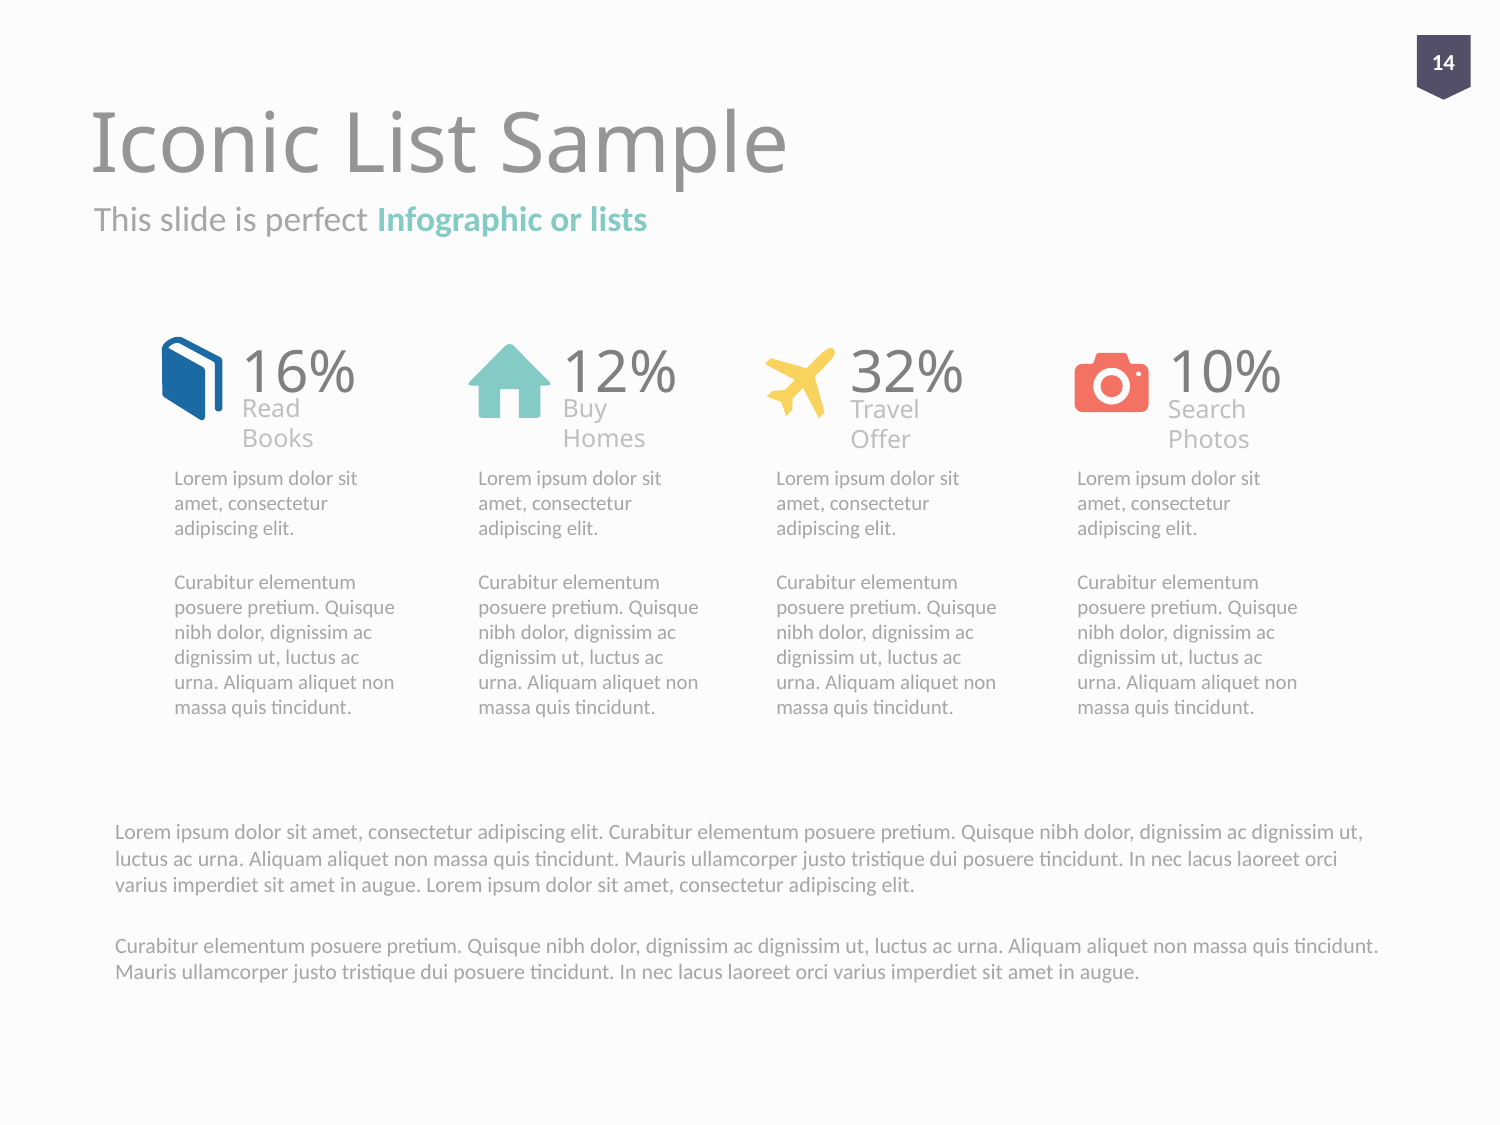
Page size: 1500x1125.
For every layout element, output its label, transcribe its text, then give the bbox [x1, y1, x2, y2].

text_box Lorem ipsum dolor sit amet, consectetur adipiscing elit. Curabitur elementum posuere pretium. Quisque nibh dolor, dignissim ac dignissim ut, luctus ac urna. Aliquam aliquet non massa quis tincidunt. [463, 456, 719, 810]
text_box Lorem ipsum dolor sit amet, consectetur adipiscing elit. Curabitur elementum posuere pretium. Quisque nibh dolor, dignissim ac dignissim ut, luctus ac urna. Aliquam aliquet non massa quis tincidunt. [1062, 456, 1318, 810]
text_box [467, 326, 700, 433]
text_box This slide is perfect Infographic or lists [78, 177, 1429, 257]
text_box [161, 325, 379, 433]
text_box 14 [1414, 33, 1473, 102]
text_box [764, 326, 988, 434]
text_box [1074, 326, 1337, 434]
list Lorem ipsum dolor sit amet, consectetur adipiscing elit. Curabitur elementum posuere pretium. Quisque nibh dolor, dignissim ac dignissim ut, luctus ac urna. Aliquam aliquet non massa quis tincidunt. [159, 456, 415, 810]
text_box Lorem ipsum dolor sit amet, consectetur adipiscing elit. Curabitur elementum posuere pretium. Quisque nibh dolor, dignissim ac dignissim ut, luctus ac urna. Aliquam aliquet non massa quis tincidunt. Mauris ullamcorper justo tristique dui posuere tincidunt. In nec lacus laoreet orci varius imperdiet sit amet in augue. Lorem ipsum dolor sit amet, consectetur adipiscing elit. Curabitur elementum posuere pretium. Quisque nibh dolor, dignissim ac dignissim ut, luctus ac urna. Aliquam aliquet non massa quis tincidunt. Mauris ullamcorper justo tristique dui posuere tincidunt. In nec lacus laoreet orci varius imperdiet sit amet in augue. [100, 810, 1412, 944]
text_box Lorem ipsum dolor sit amet, consectetur adipiscing elit. Curabitur elementum posuere pretium. Quisque nibh dolor, dignissim ac dignissim ut, luctus ac urna. Aliquam aliquet non massa quis tincidunt. [761, 456, 1017, 810]
title Iconic List Sample [75, 45, 1425, 233]
